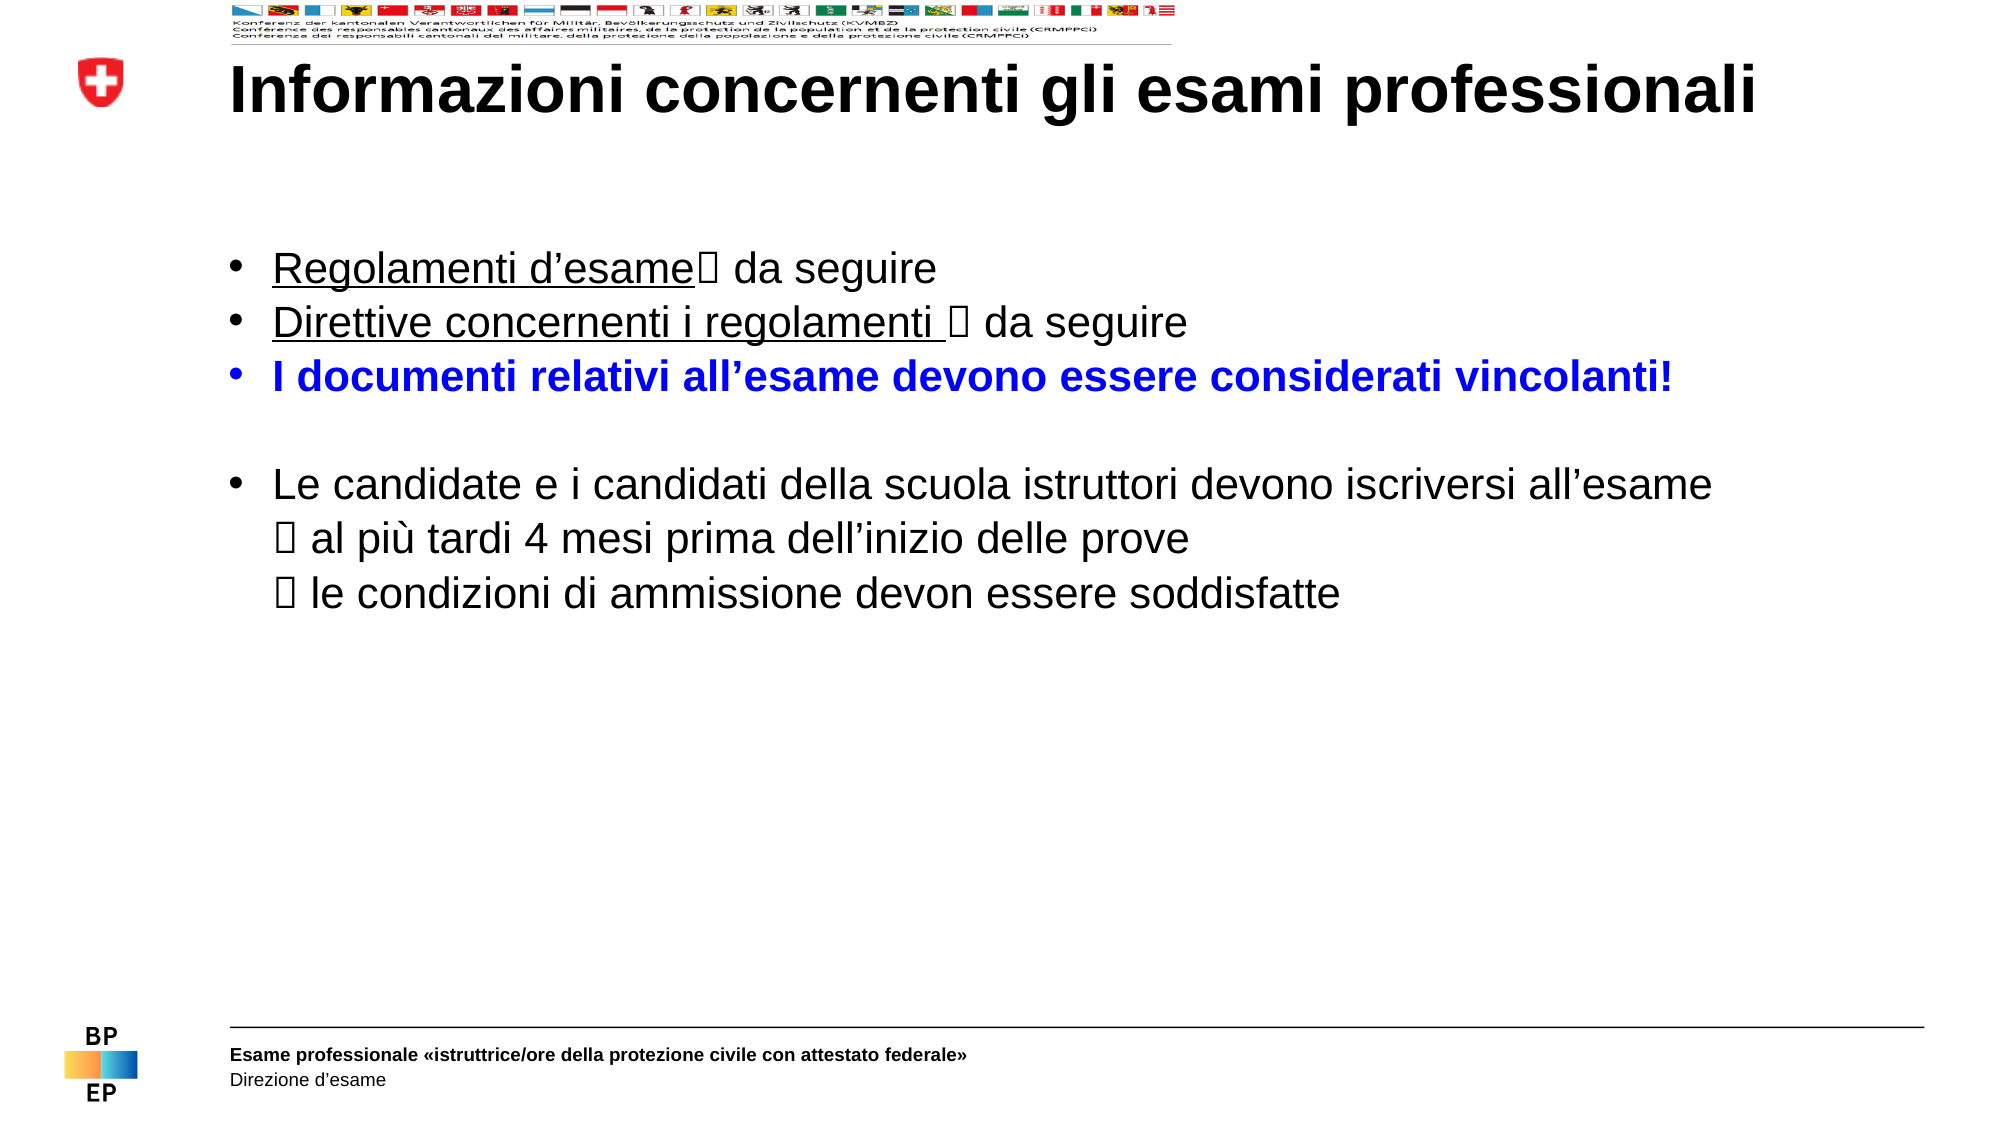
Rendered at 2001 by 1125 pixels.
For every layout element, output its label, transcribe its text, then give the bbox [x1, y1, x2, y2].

footer Esame professionale «istruttrice/ore della protezione civile con attestato federale» Direzione d’esame [229, 1040, 1177, 1088]
picture [61, 1021, 140, 1106]
list Regolamenti d’esame da seguire Direttive concernenti i regolamenti  da seguire I documenti relativi all’esame devono essere considerati vincolanti! Le candidate e i candidati della scuola istruttori devono iscriversi all’esame  al più tardi 4 mesi prima dell’inizio delle prove  le condizioni di ammissione devon essere soddisfatte [228, 237, 1922, 981]
picture [229, 4, 1175, 46]
title Informazioni concernenti gli esami professionali [229, 50, 1922, 199]
